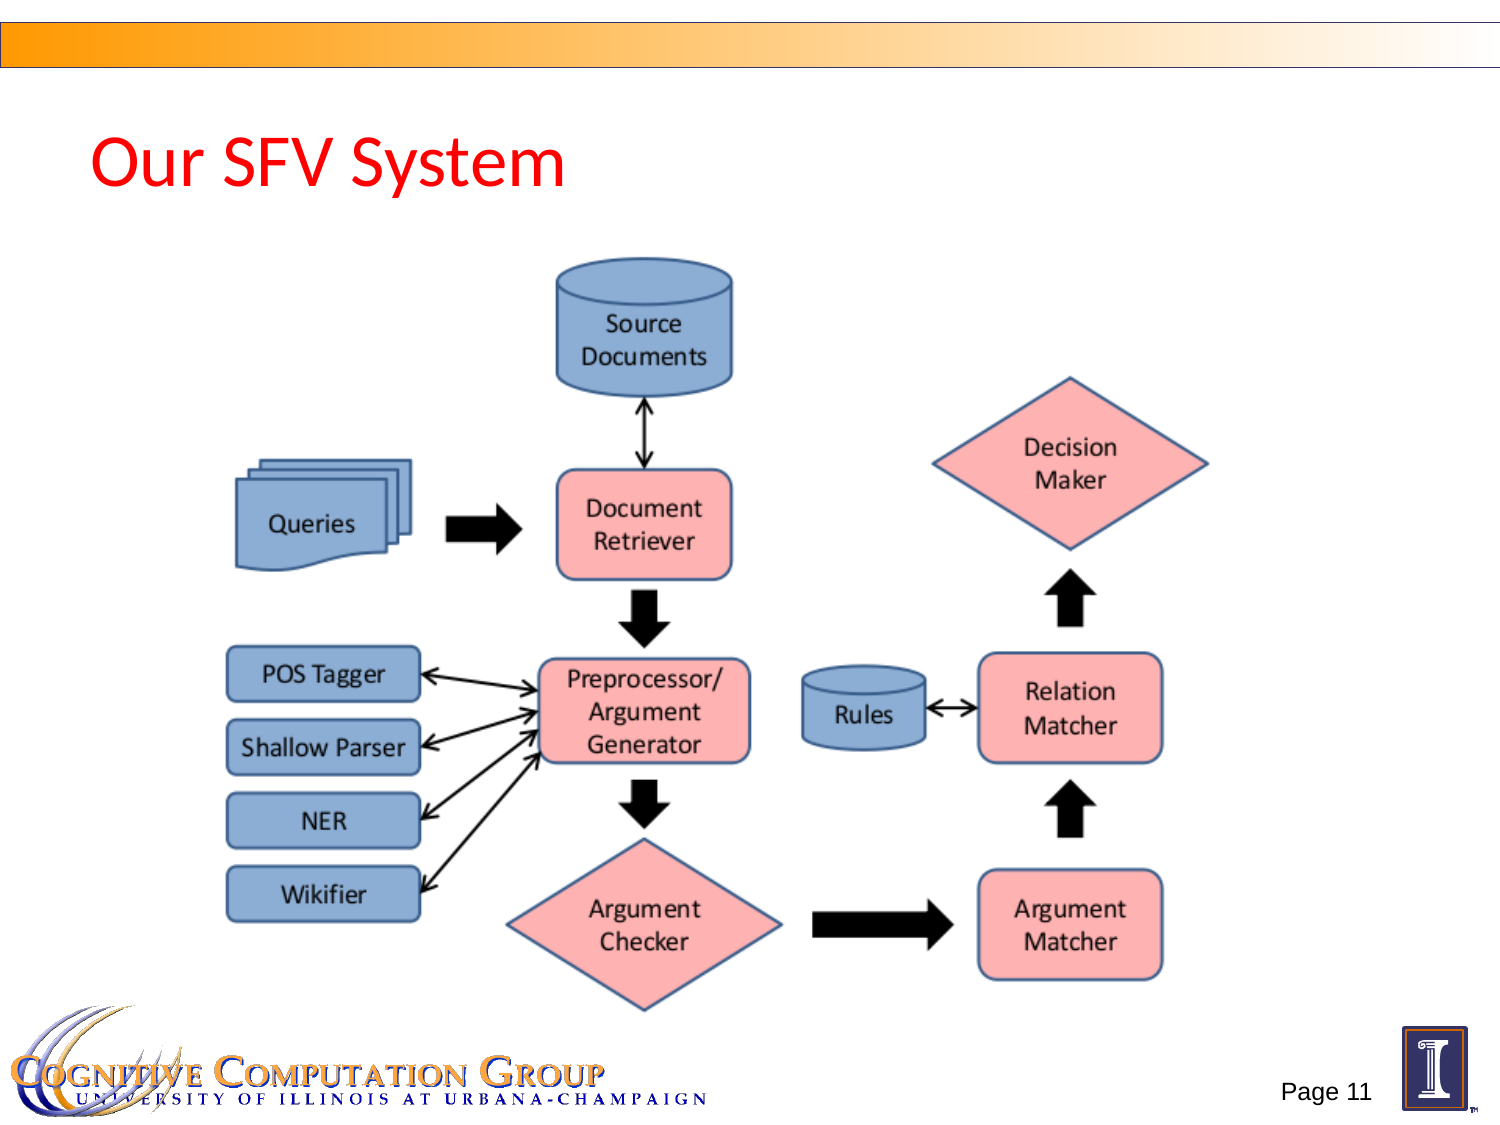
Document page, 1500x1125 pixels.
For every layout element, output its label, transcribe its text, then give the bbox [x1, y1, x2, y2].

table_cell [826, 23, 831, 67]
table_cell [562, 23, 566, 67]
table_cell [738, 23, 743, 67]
slide_number Page 11 [1237, 1074, 1388, 1113]
title Our SFV System [75, 75, 1425, 238]
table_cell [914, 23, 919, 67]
picture [0, 212, 1252, 1125]
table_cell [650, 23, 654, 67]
